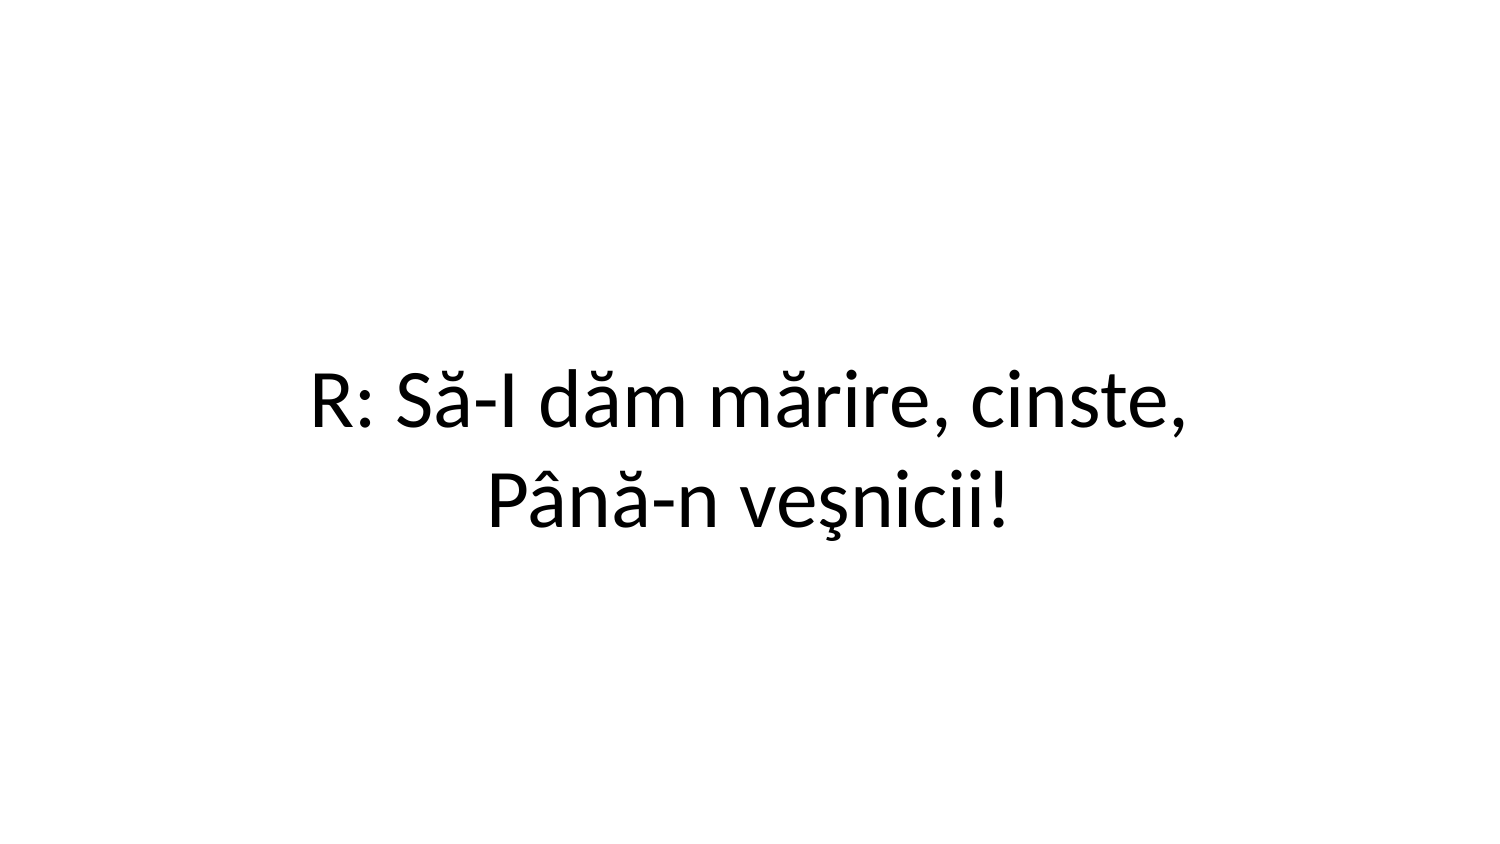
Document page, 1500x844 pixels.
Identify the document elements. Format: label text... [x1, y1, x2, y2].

text_box R: Să-I dăm mărire, cinste, Până-n veşnicii! [294, 292, 1206, 552]
